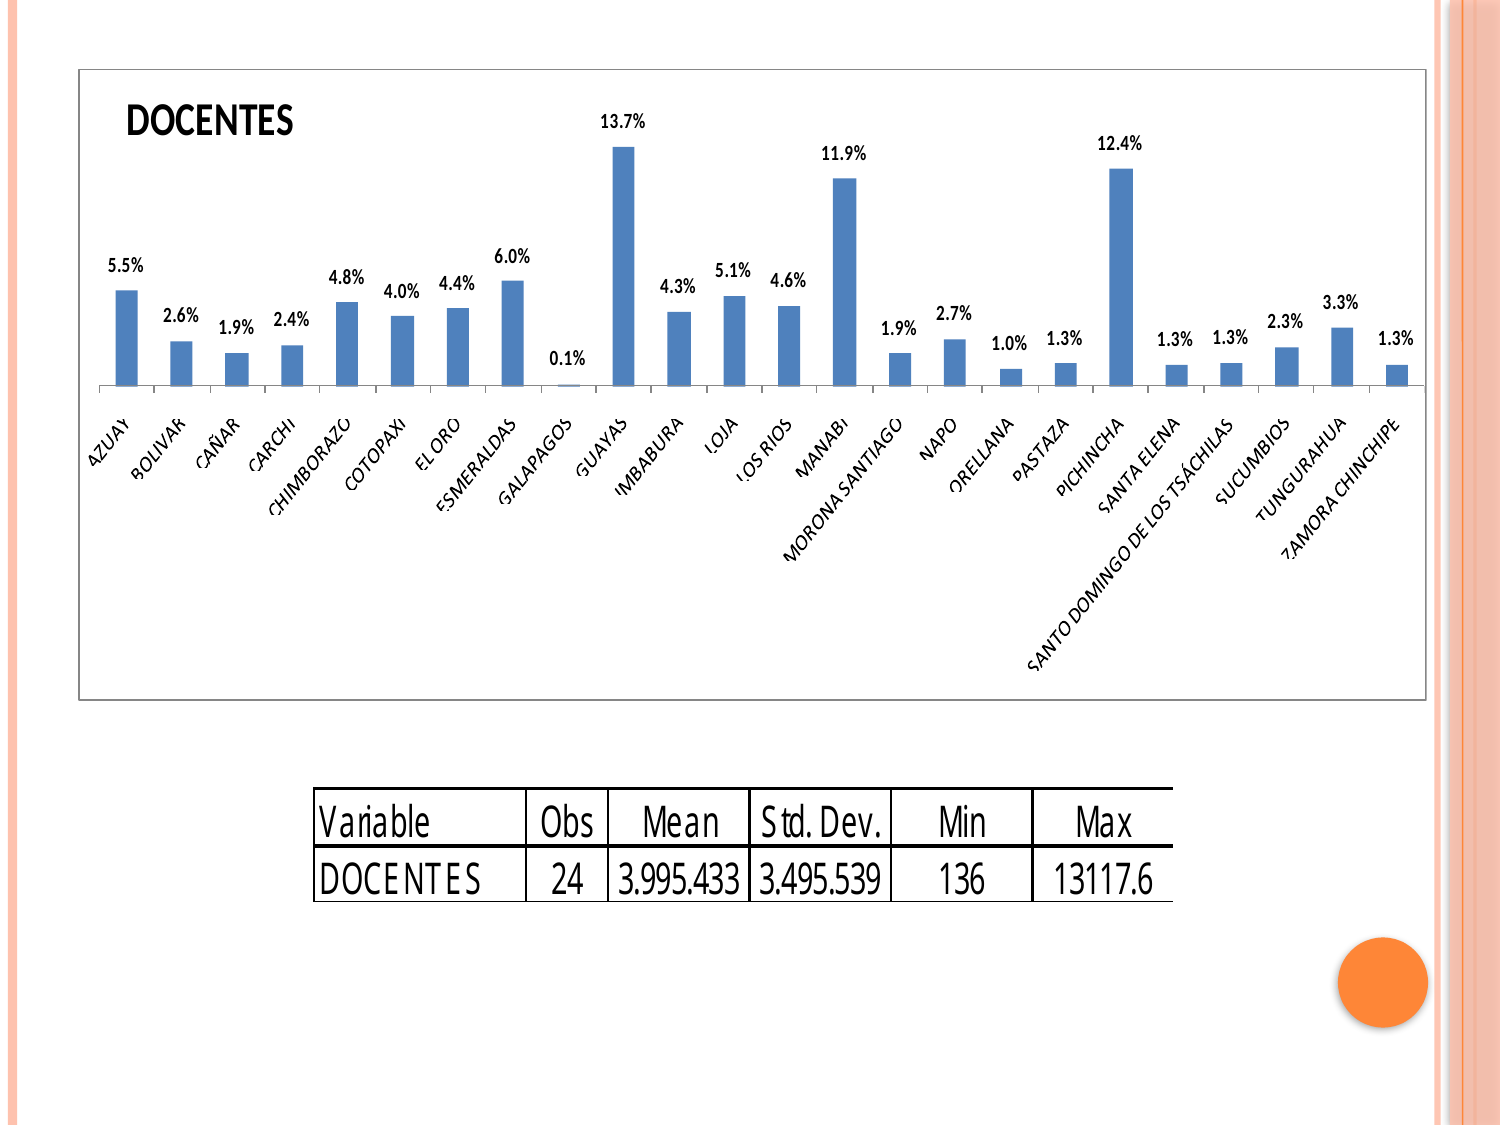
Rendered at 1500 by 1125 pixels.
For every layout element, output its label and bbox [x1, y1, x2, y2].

picture [76, 65, 1428, 702]
picture [312, 786, 1176, 906]
